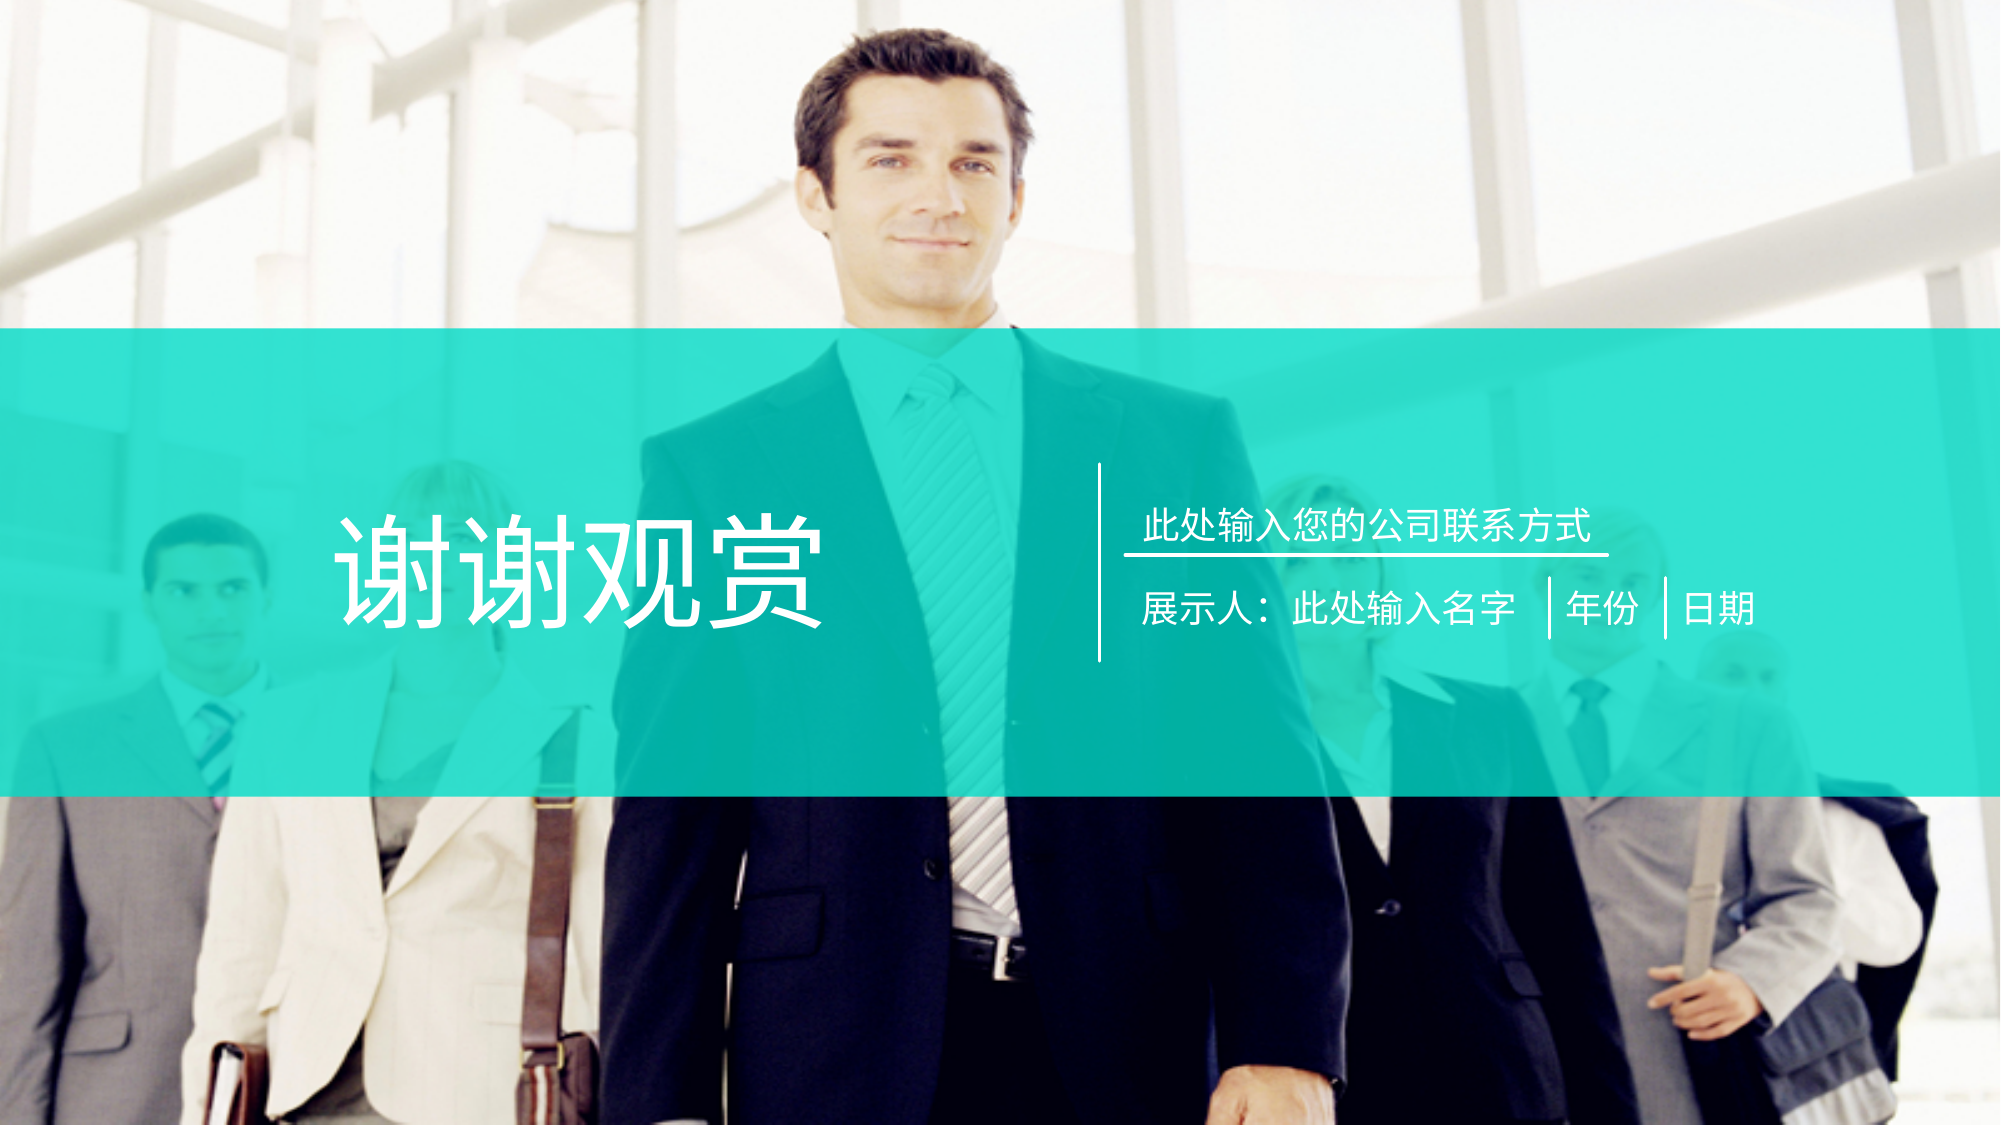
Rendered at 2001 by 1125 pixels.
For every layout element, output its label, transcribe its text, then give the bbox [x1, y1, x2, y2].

text_box 展示人：此处输入名字 [1127, 577, 1532, 638]
text_box 日期 [1666, 577, 1771, 638]
text_box 年份 [1550, 577, 1655, 638]
text_box 谢谢观赏 [60, 486, 1098, 652]
text_box [0, 327, 2000, 798]
text_box 此处输入您的公司联系方式 [1127, 494, 1608, 554]
picture [0, 0, 2001, 1125]
